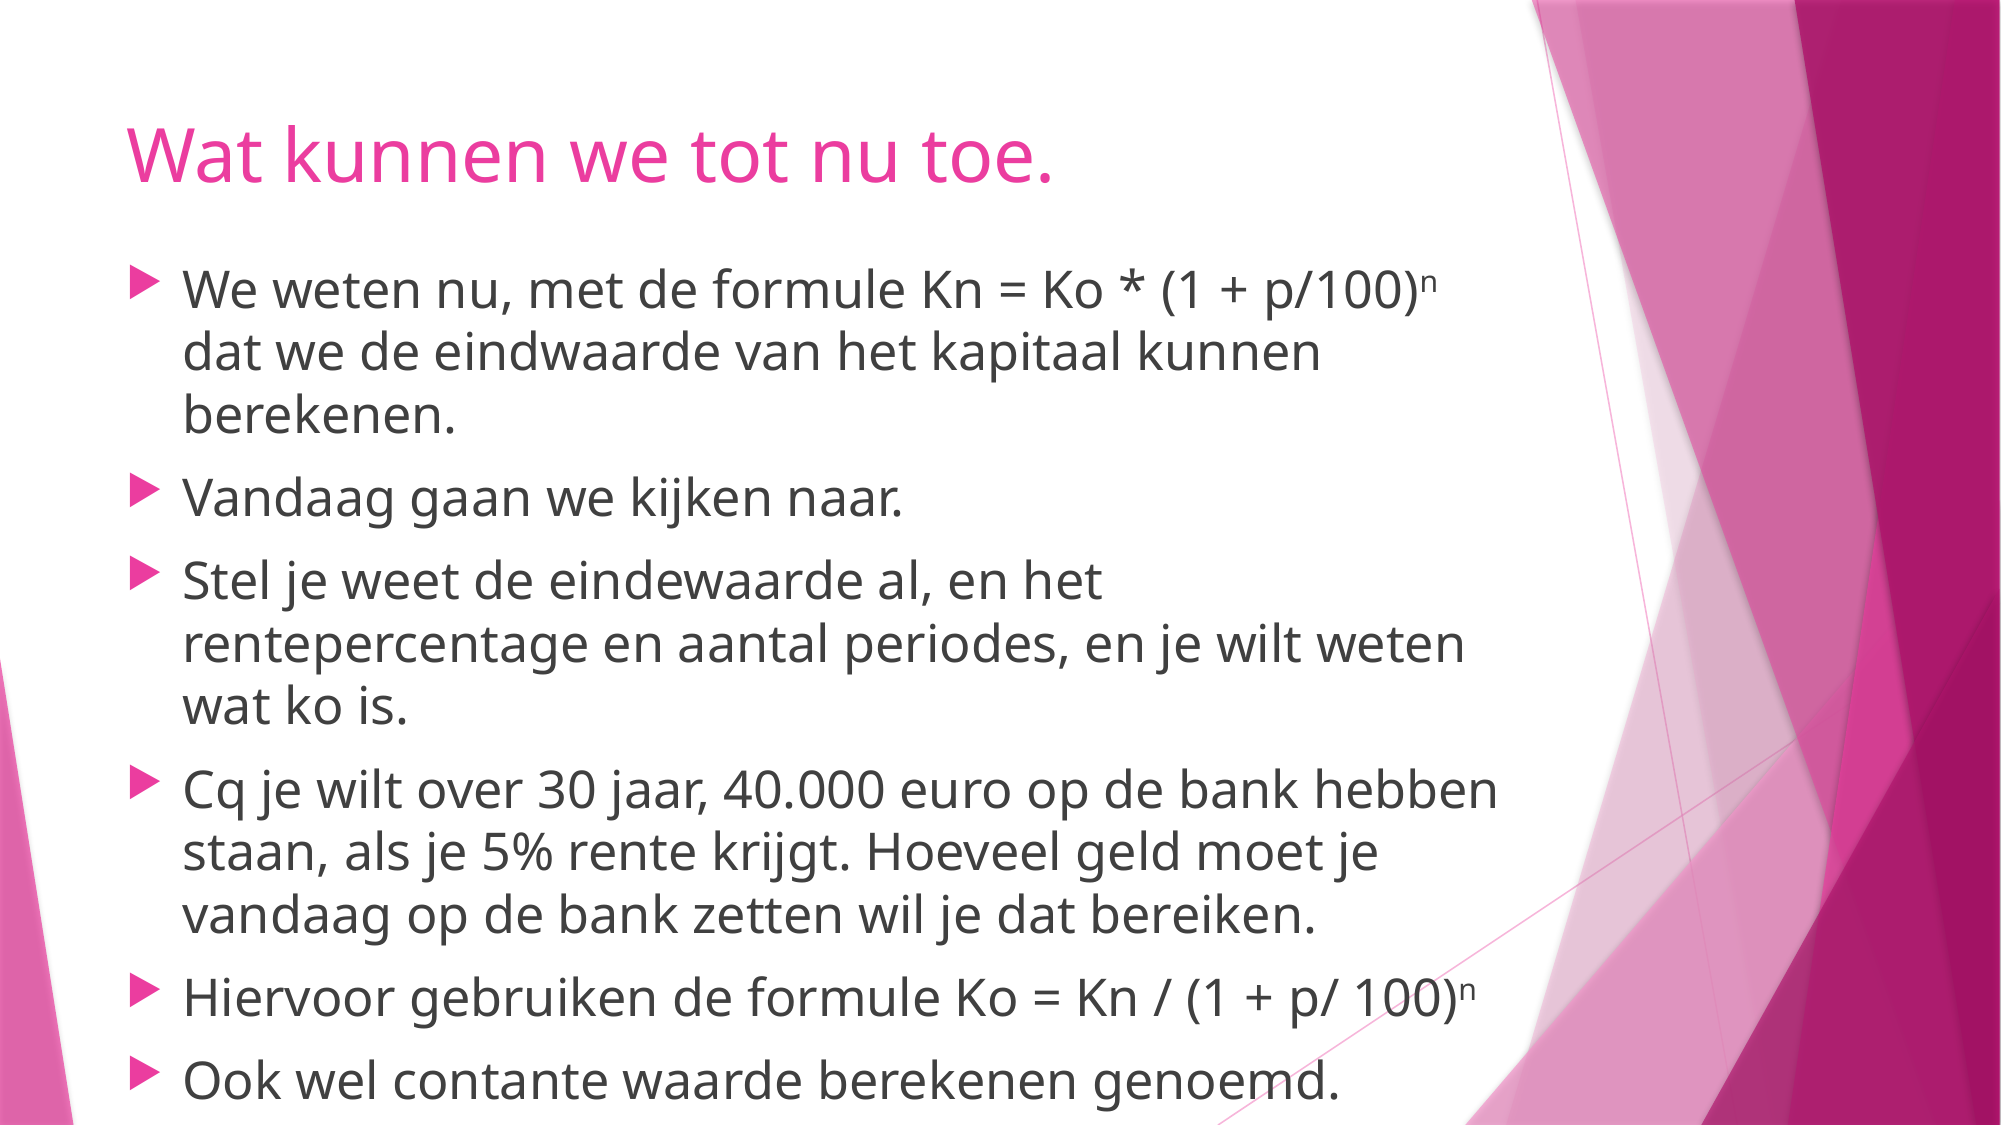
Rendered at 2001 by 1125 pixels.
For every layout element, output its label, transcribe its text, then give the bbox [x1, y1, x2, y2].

list We weten nu, met de formule Kn = Ko * (1 + p/100)n dat we de eindwaarde van het kapitaal kunnen berekenen. Vandaag gaan we kijken naar. Stel je weet de eindewaarde al, en het rentepercentage en aantal periodes, en je wilt weten wat ko is. Cq je wilt over 30 jaar, 40.000 euro op de bank hebben staan, als je 5% rente krijgt. Hoeveel geld moet je vandaag op de bank zetten wil je dat bereiken. Hiervoor gebruiken de formule Ko = Kn / (1 + p/ 100)n Ook wel contante waarde berekenen genoemd. [111, 248, 1522, 992]
title Wat kunnen we tot nu toe. [111, 99, 1522, 248]
